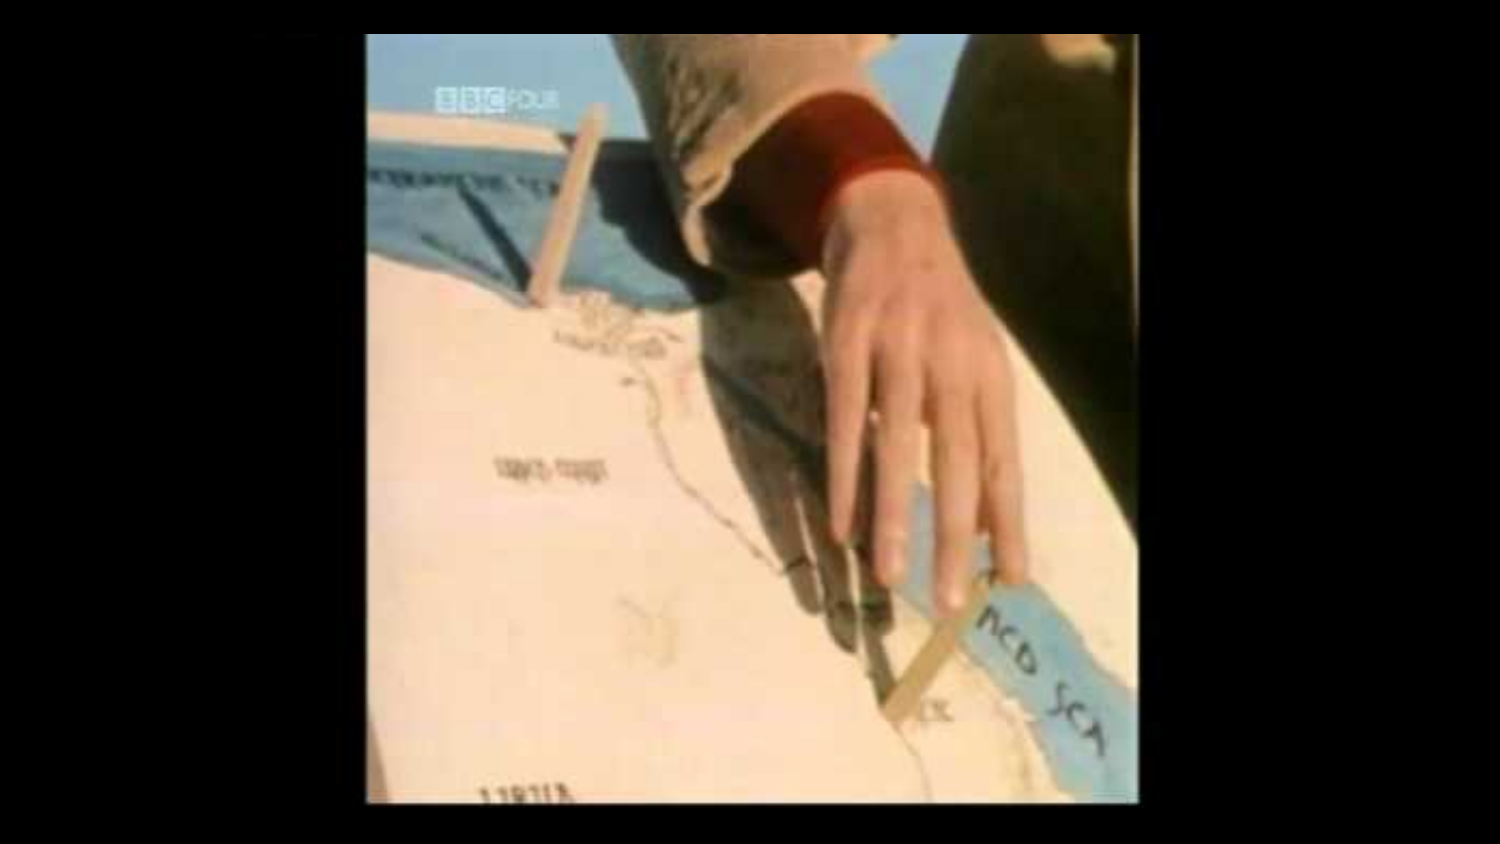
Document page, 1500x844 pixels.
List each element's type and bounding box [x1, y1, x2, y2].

picture [233, 34, 1265, 808]
